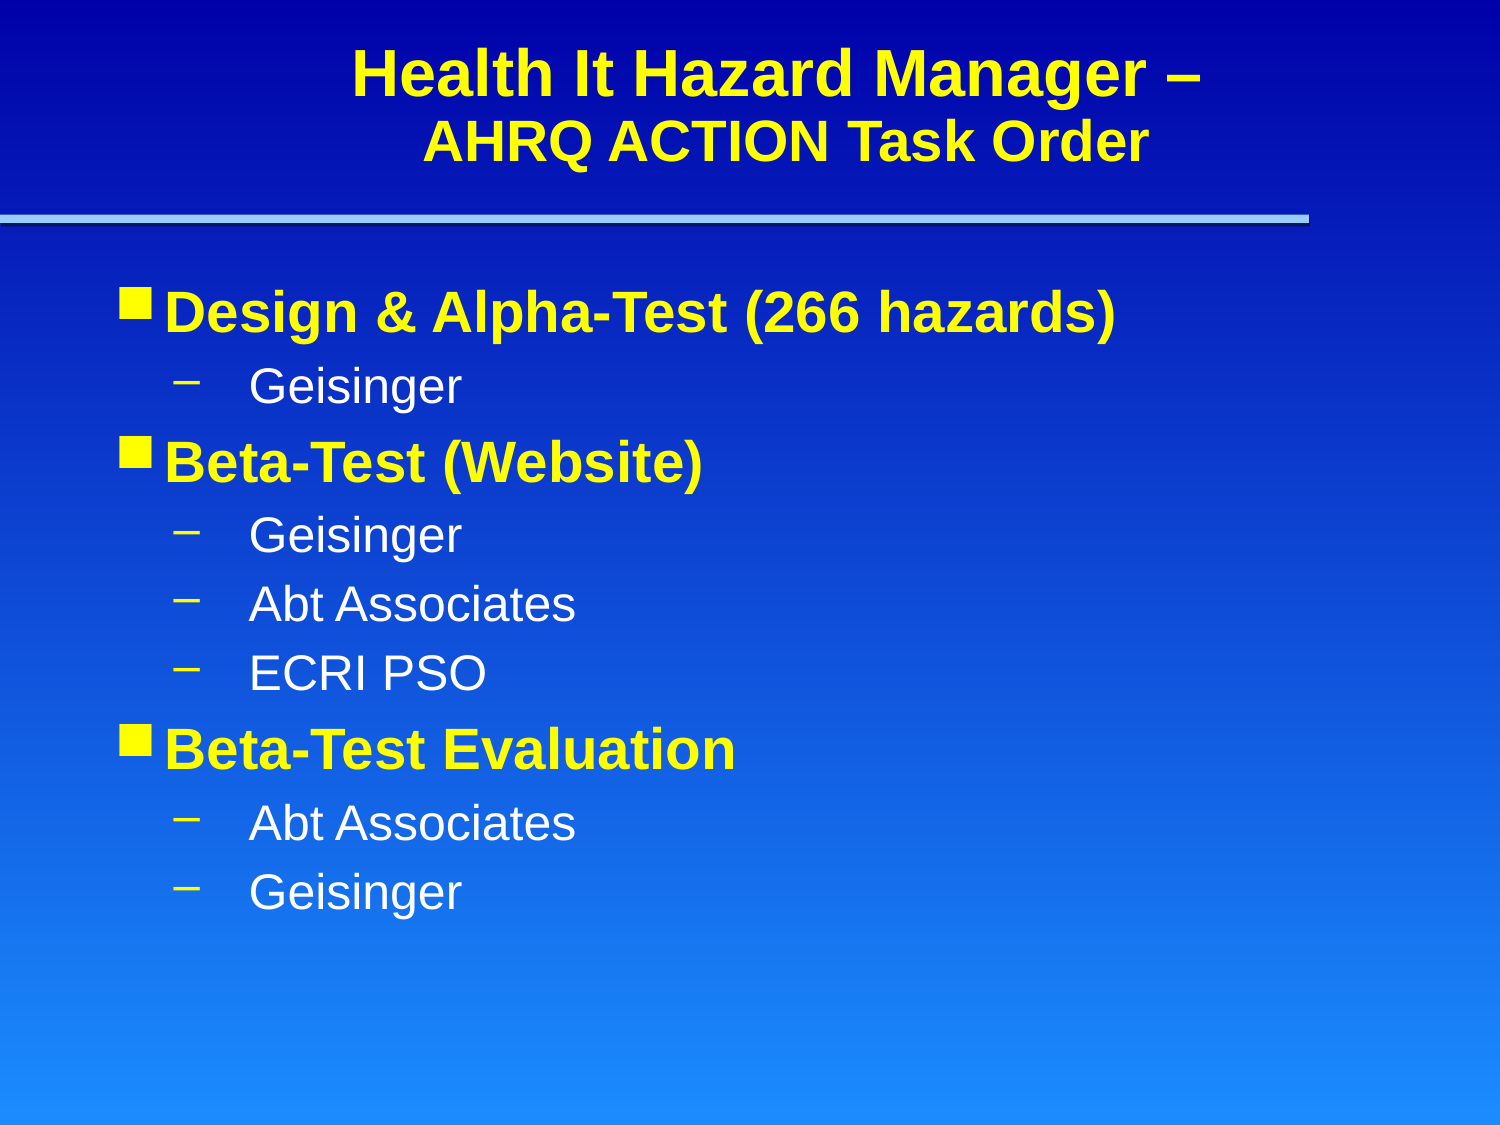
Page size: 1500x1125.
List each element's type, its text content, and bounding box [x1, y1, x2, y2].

title Health It Hazard Manager – AHRQ ACTION Task Order [236, 36, 1337, 182]
list Design & Alpha-Test (266 hazards) Geisinger Beta-Test (Website) Geisinger Abt Associates ECRI PSO Beta-Test Evaluation Abt Associates Geisinger [99, 274, 1412, 988]
